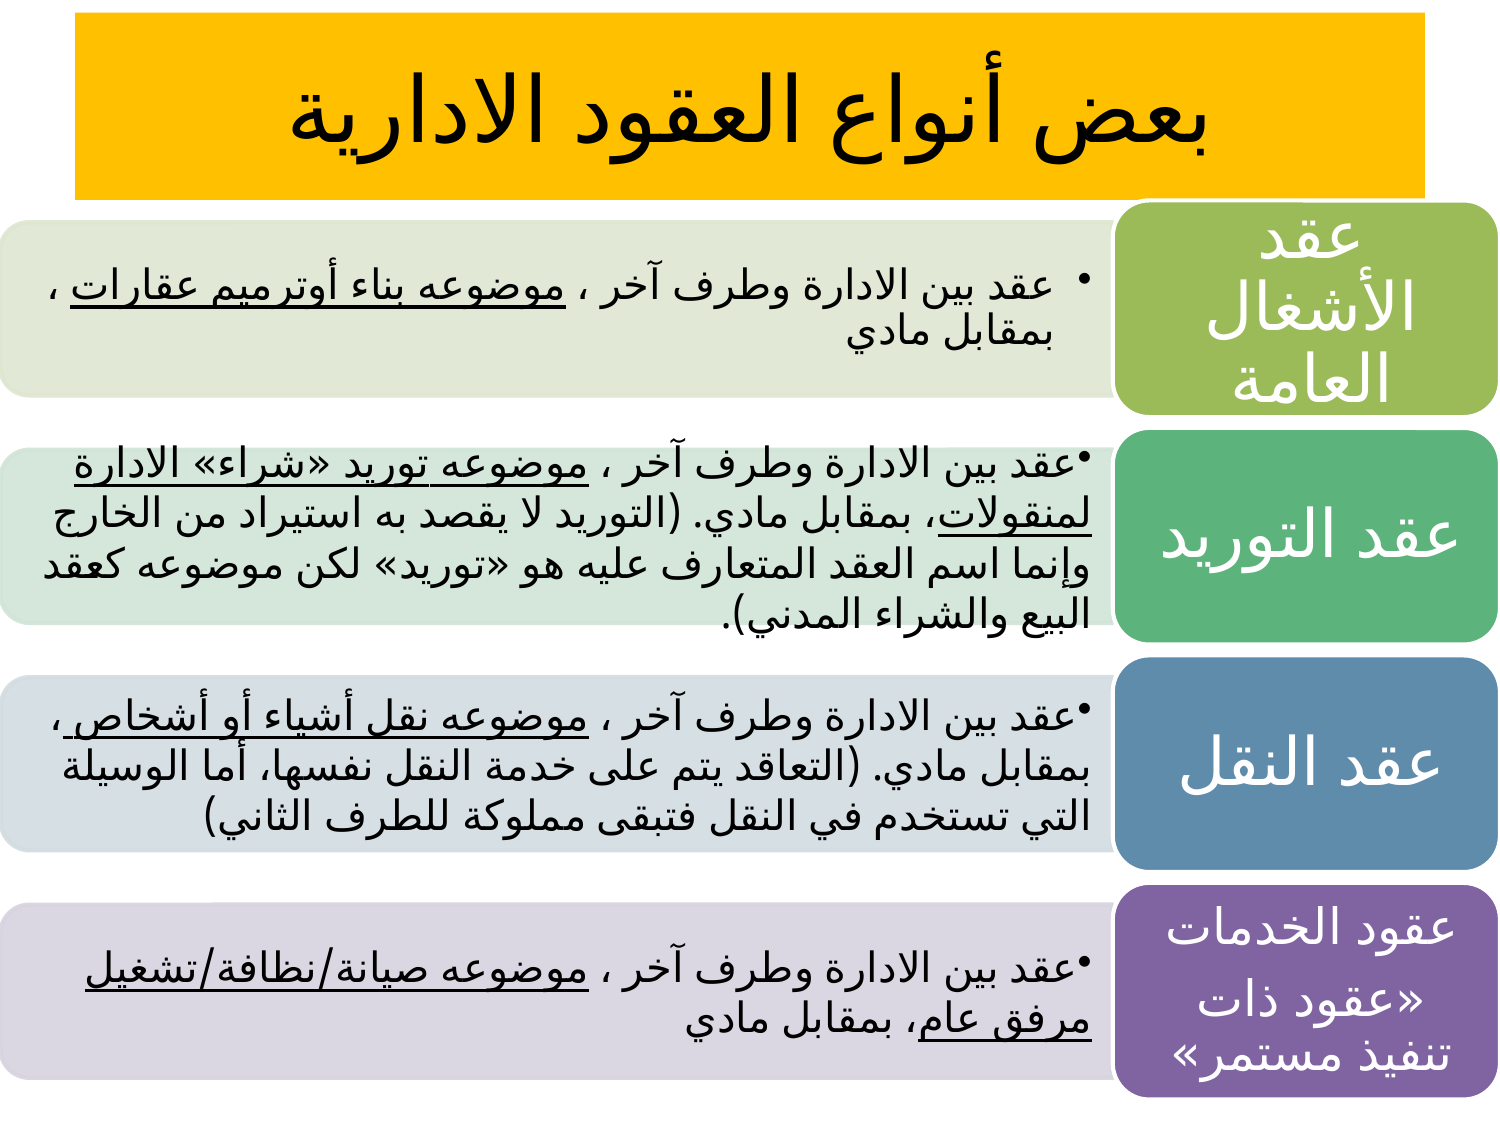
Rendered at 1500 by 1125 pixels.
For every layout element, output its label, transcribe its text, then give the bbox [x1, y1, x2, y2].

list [0, 199, 1500, 1101]
title بعض أنواع العقود الادارية [75, 12, 1425, 199]
